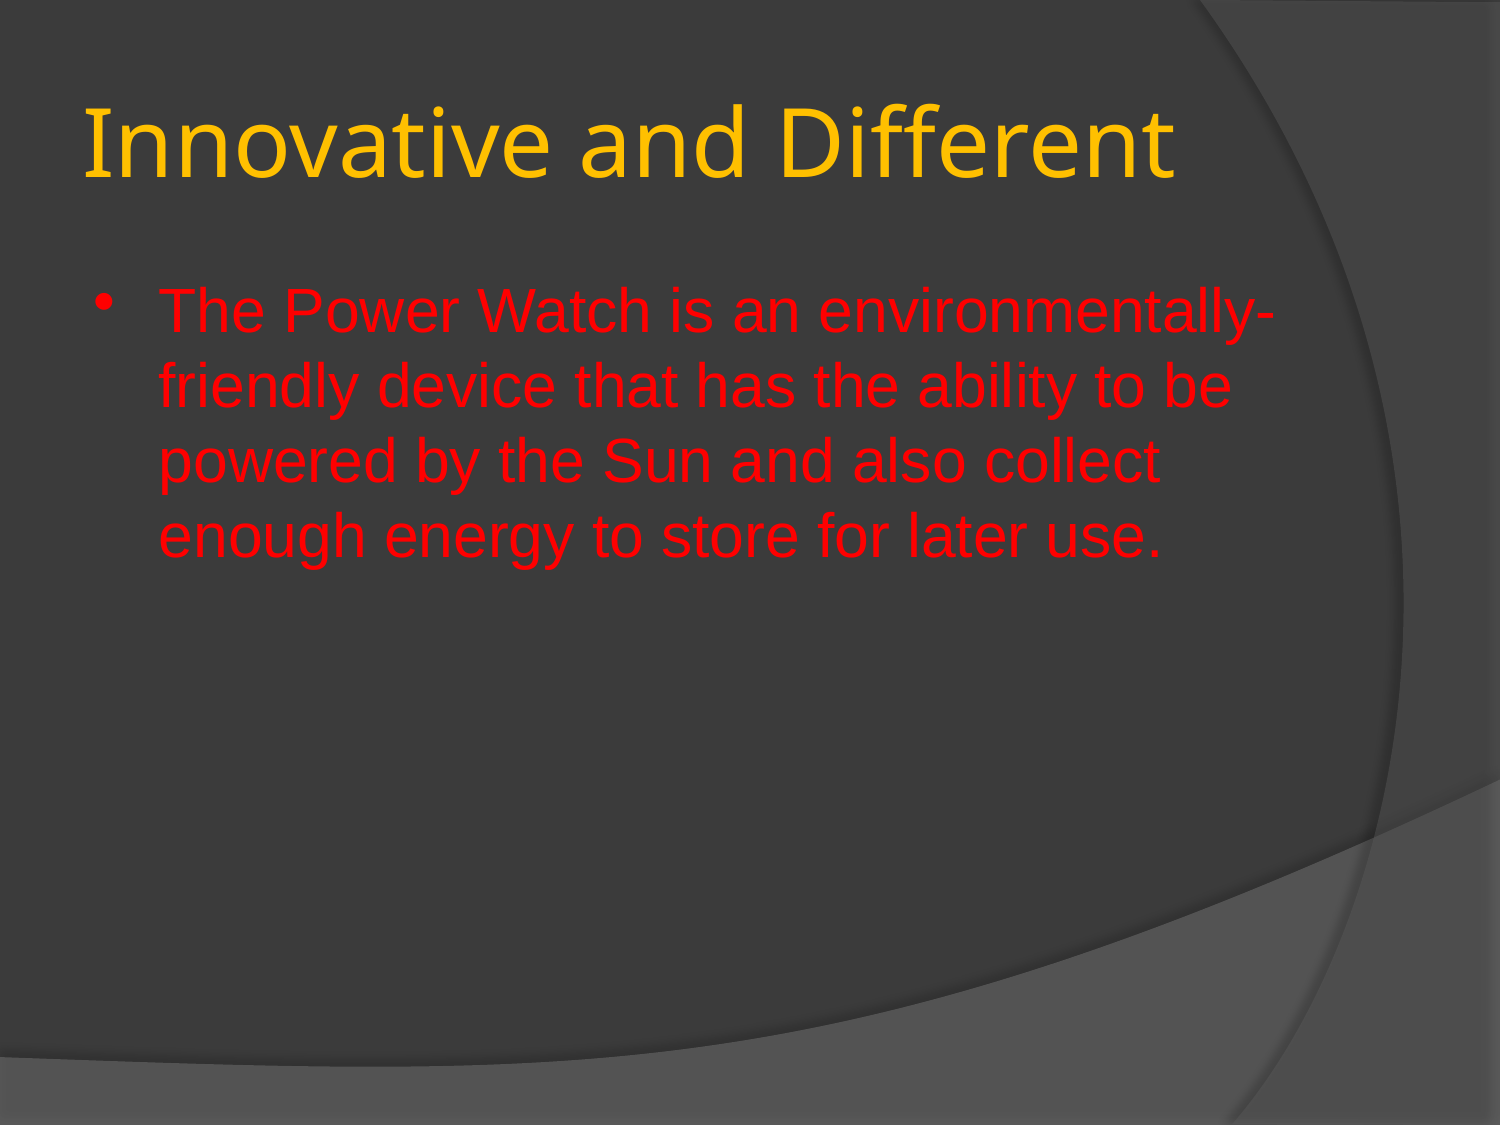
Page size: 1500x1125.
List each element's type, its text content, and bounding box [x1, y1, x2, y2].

list The Power Watch is an environmentally-friendly device that has the ability to be powered by the Sun and also collect enough energy to store for later use. [75, 262, 1300, 1005]
title Innovative and Different [75, 45, 1300, 233]
